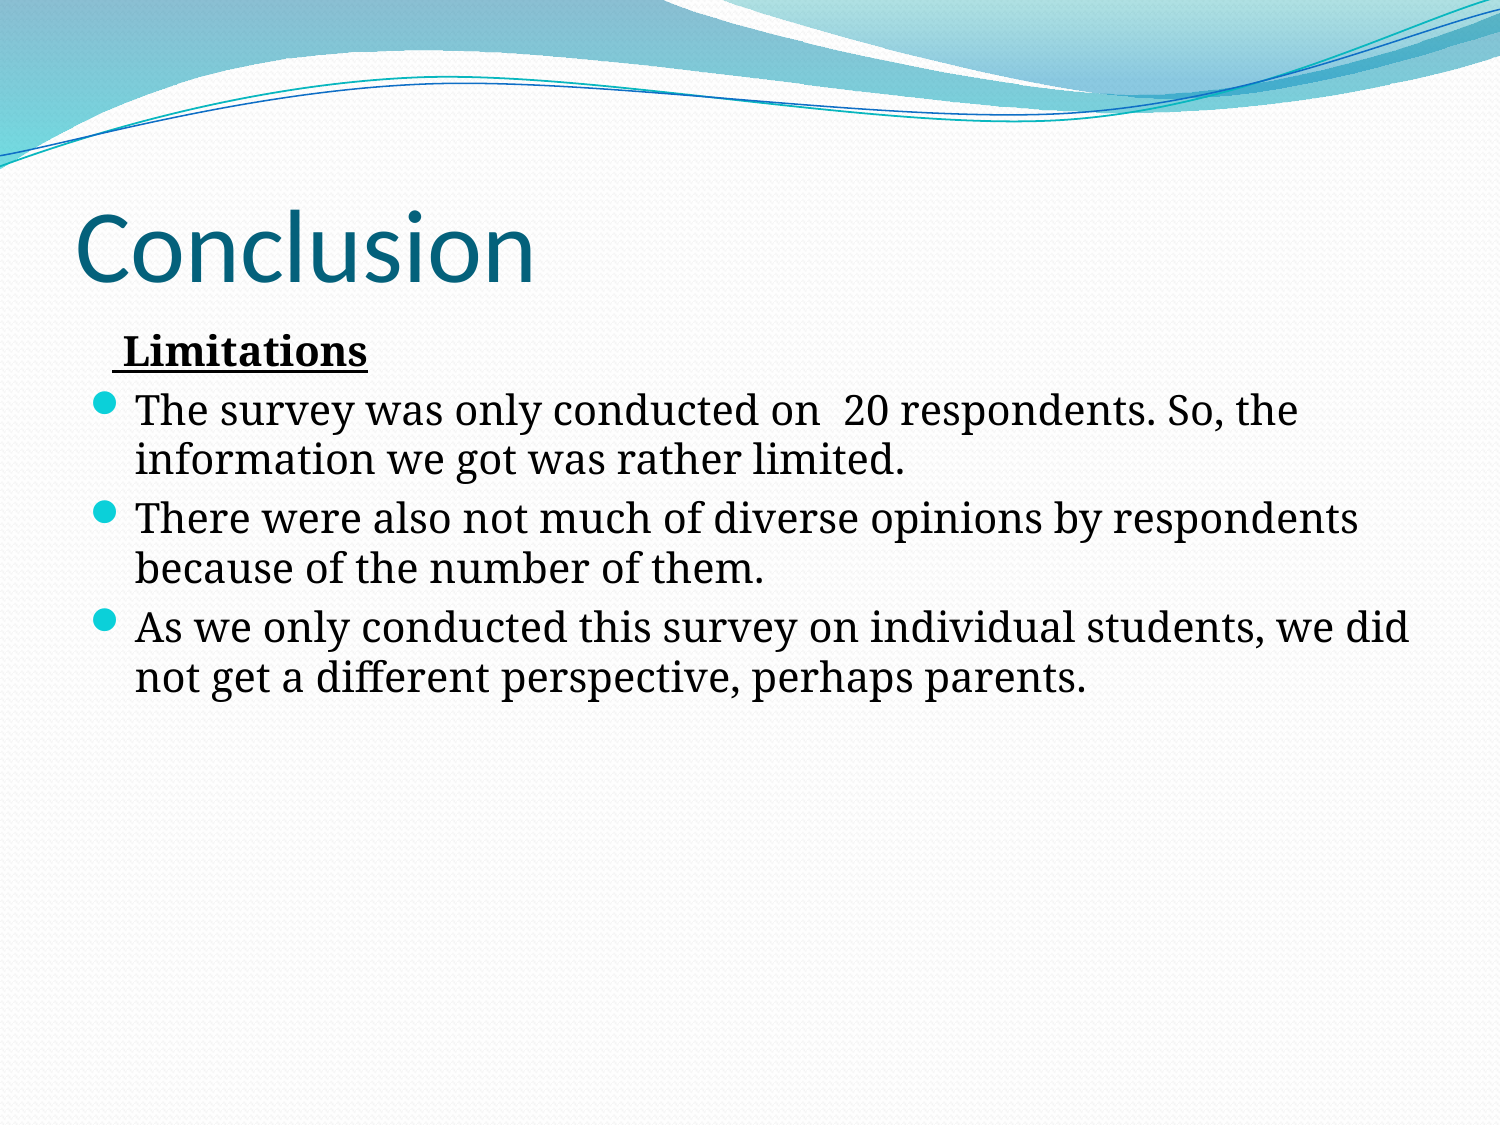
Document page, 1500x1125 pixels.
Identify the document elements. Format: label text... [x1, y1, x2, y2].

title Conclusion [75, 115, 1425, 303]
list Limitations The survey was only conducted on 20 respondents. So, the information we got was rather limited. There were also not much of diverse opinions by respondents because of the number of them. As we only conducted this survey on individual students, we did not get a different perspective, perhaps parents. [75, 317, 1425, 1038]
